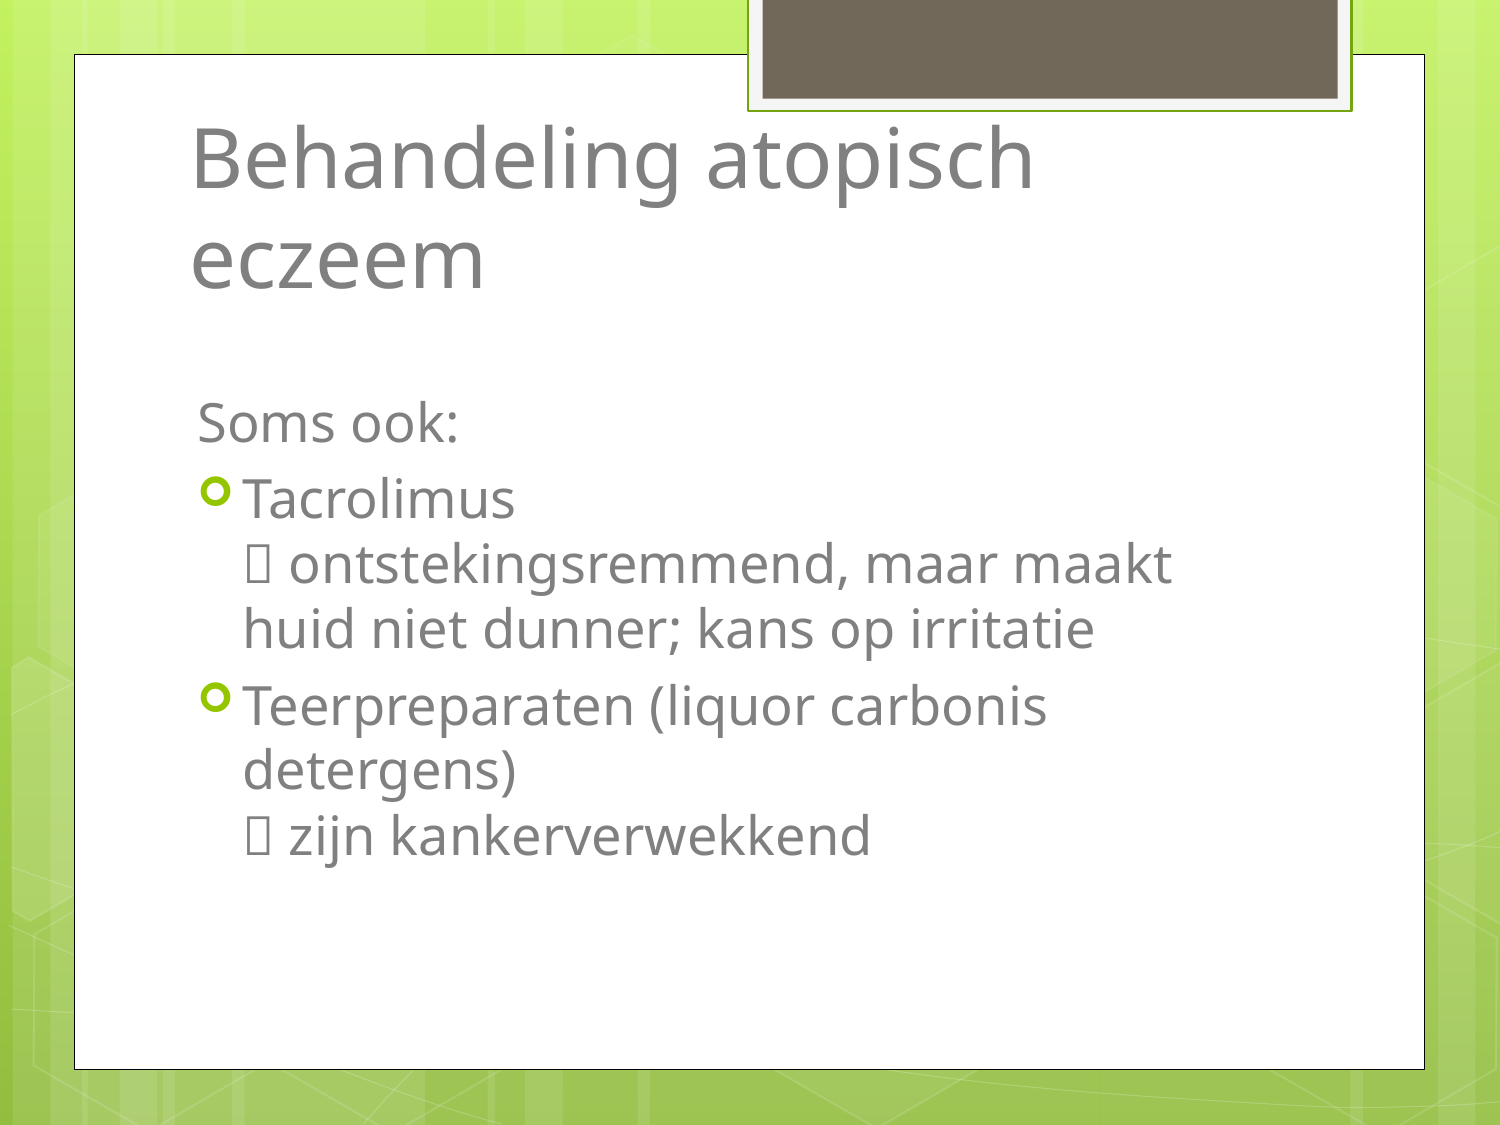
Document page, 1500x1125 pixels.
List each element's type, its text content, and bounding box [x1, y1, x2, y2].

list Soms ook: Tacrolimus  ontstekingsremmend, maar maakt huid niet dunner; kans op irritatie Teerpreparaten (liquor carbonis detergens)  zijn kankerverwekkend [171, 381, 1283, 988]
title Behandeling atopisch eczeem [174, 125, 1328, 313]
